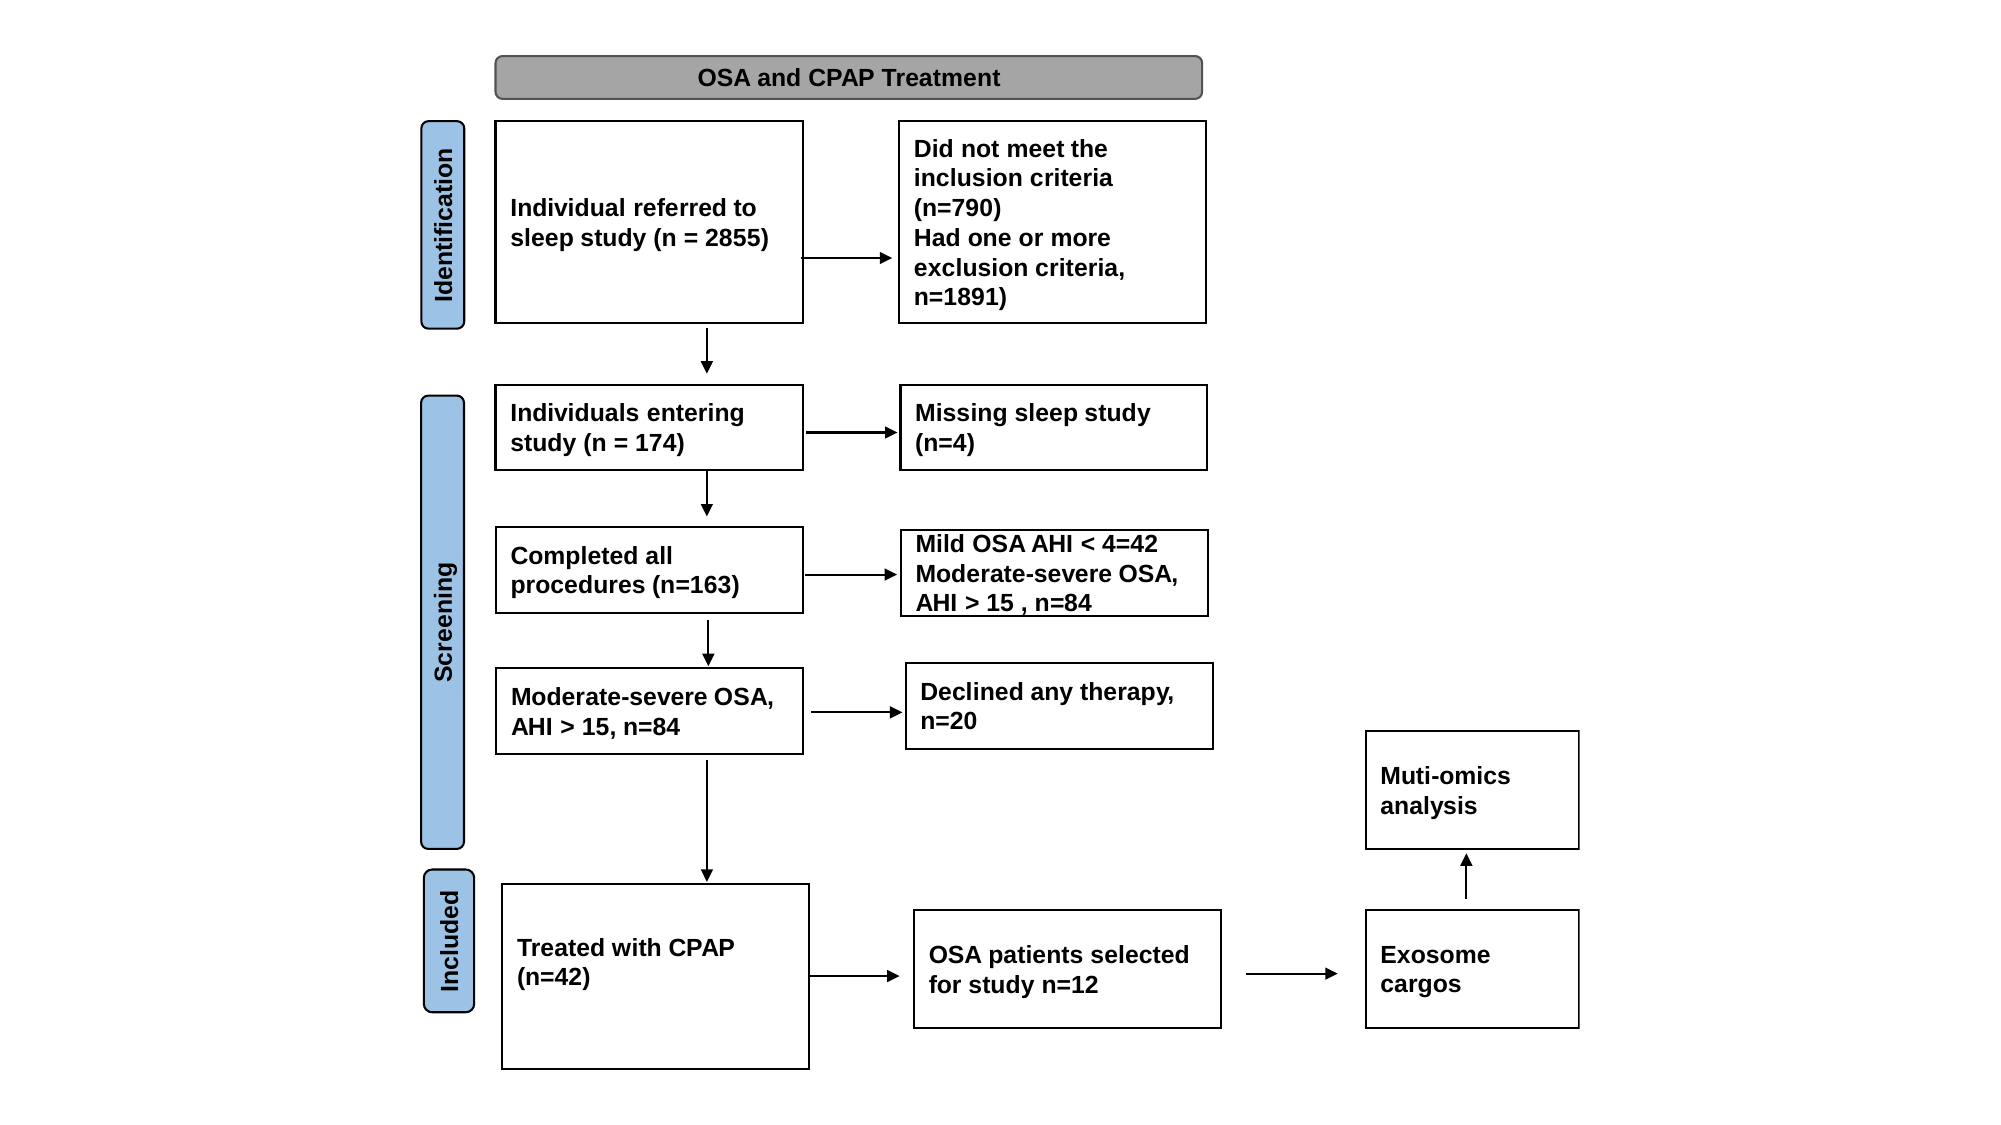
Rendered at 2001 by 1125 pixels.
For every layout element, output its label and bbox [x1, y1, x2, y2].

text_box [398, 33, 1601, 1092]
